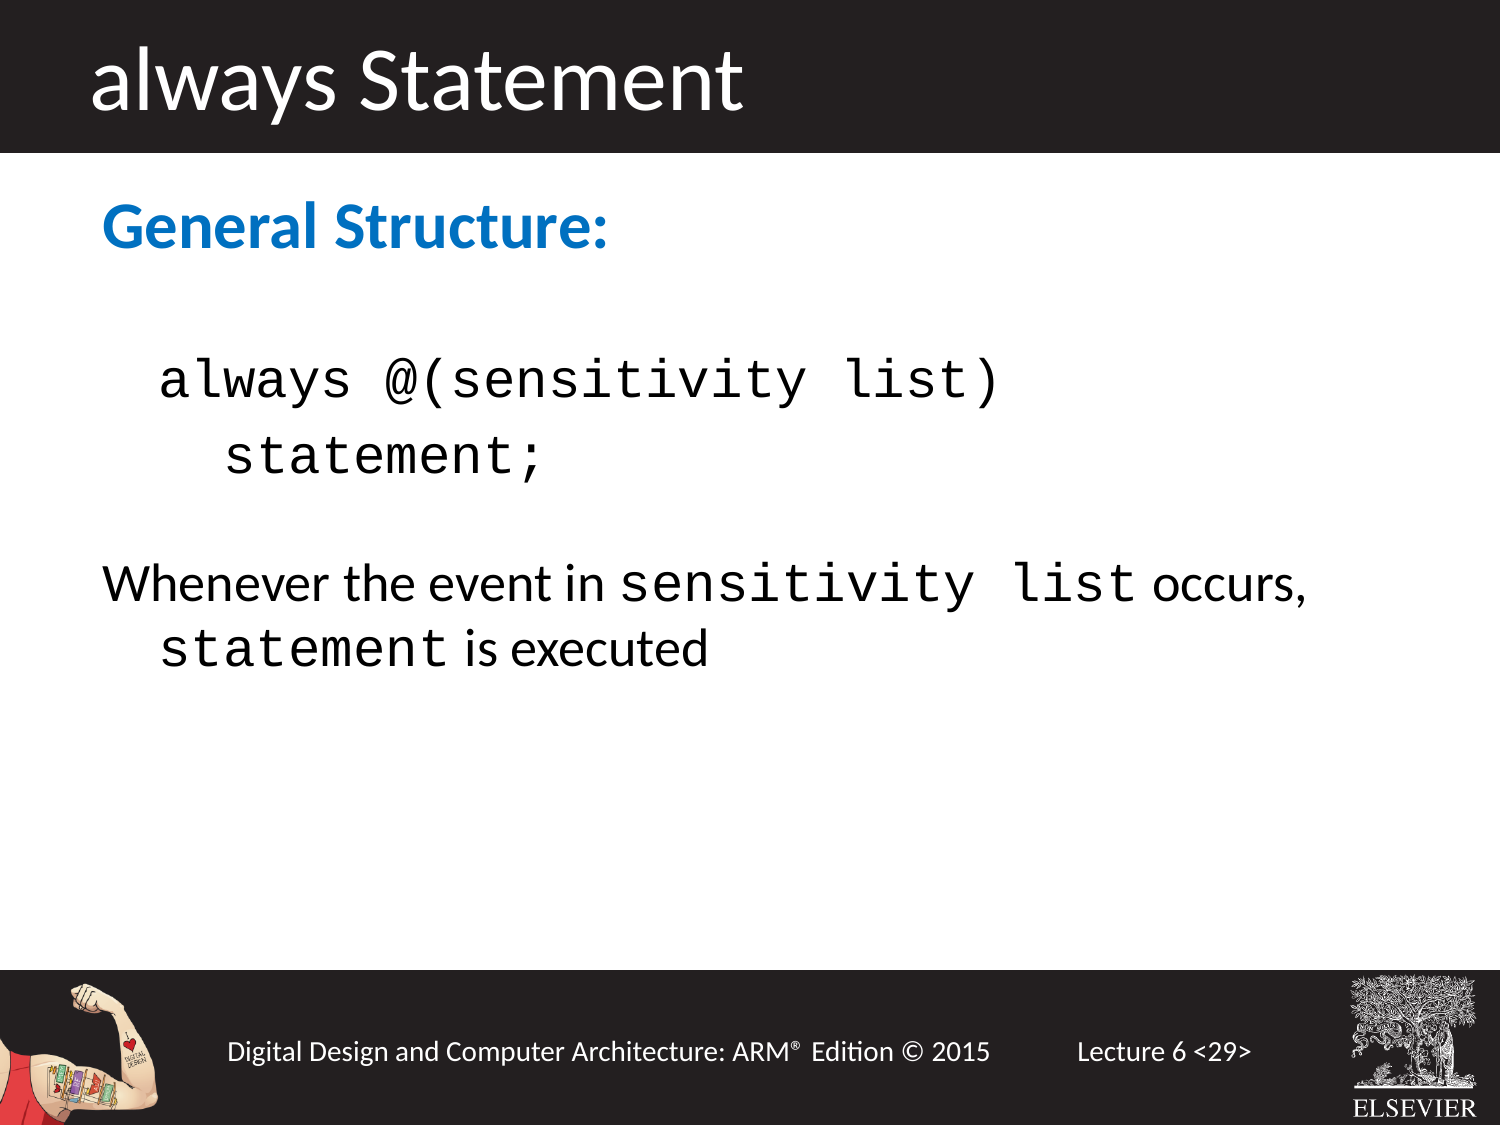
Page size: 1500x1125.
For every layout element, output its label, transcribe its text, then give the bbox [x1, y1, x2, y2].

text_box General Structure: always @(sensitivity list) statement; Whenever the event in sensitivity list occurs, statement is executed [87, 405, 1450, 1025]
text_box General Structure: always @(sensitivity list) statement; Whenever the event in sensitivity list occurs, statement is executed [87, 174, 1450, 404]
picture [1350, 974, 1477, 1117]
text_box always Statement [75, 11, 1375, 136]
picture [0, 979, 163, 1125]
